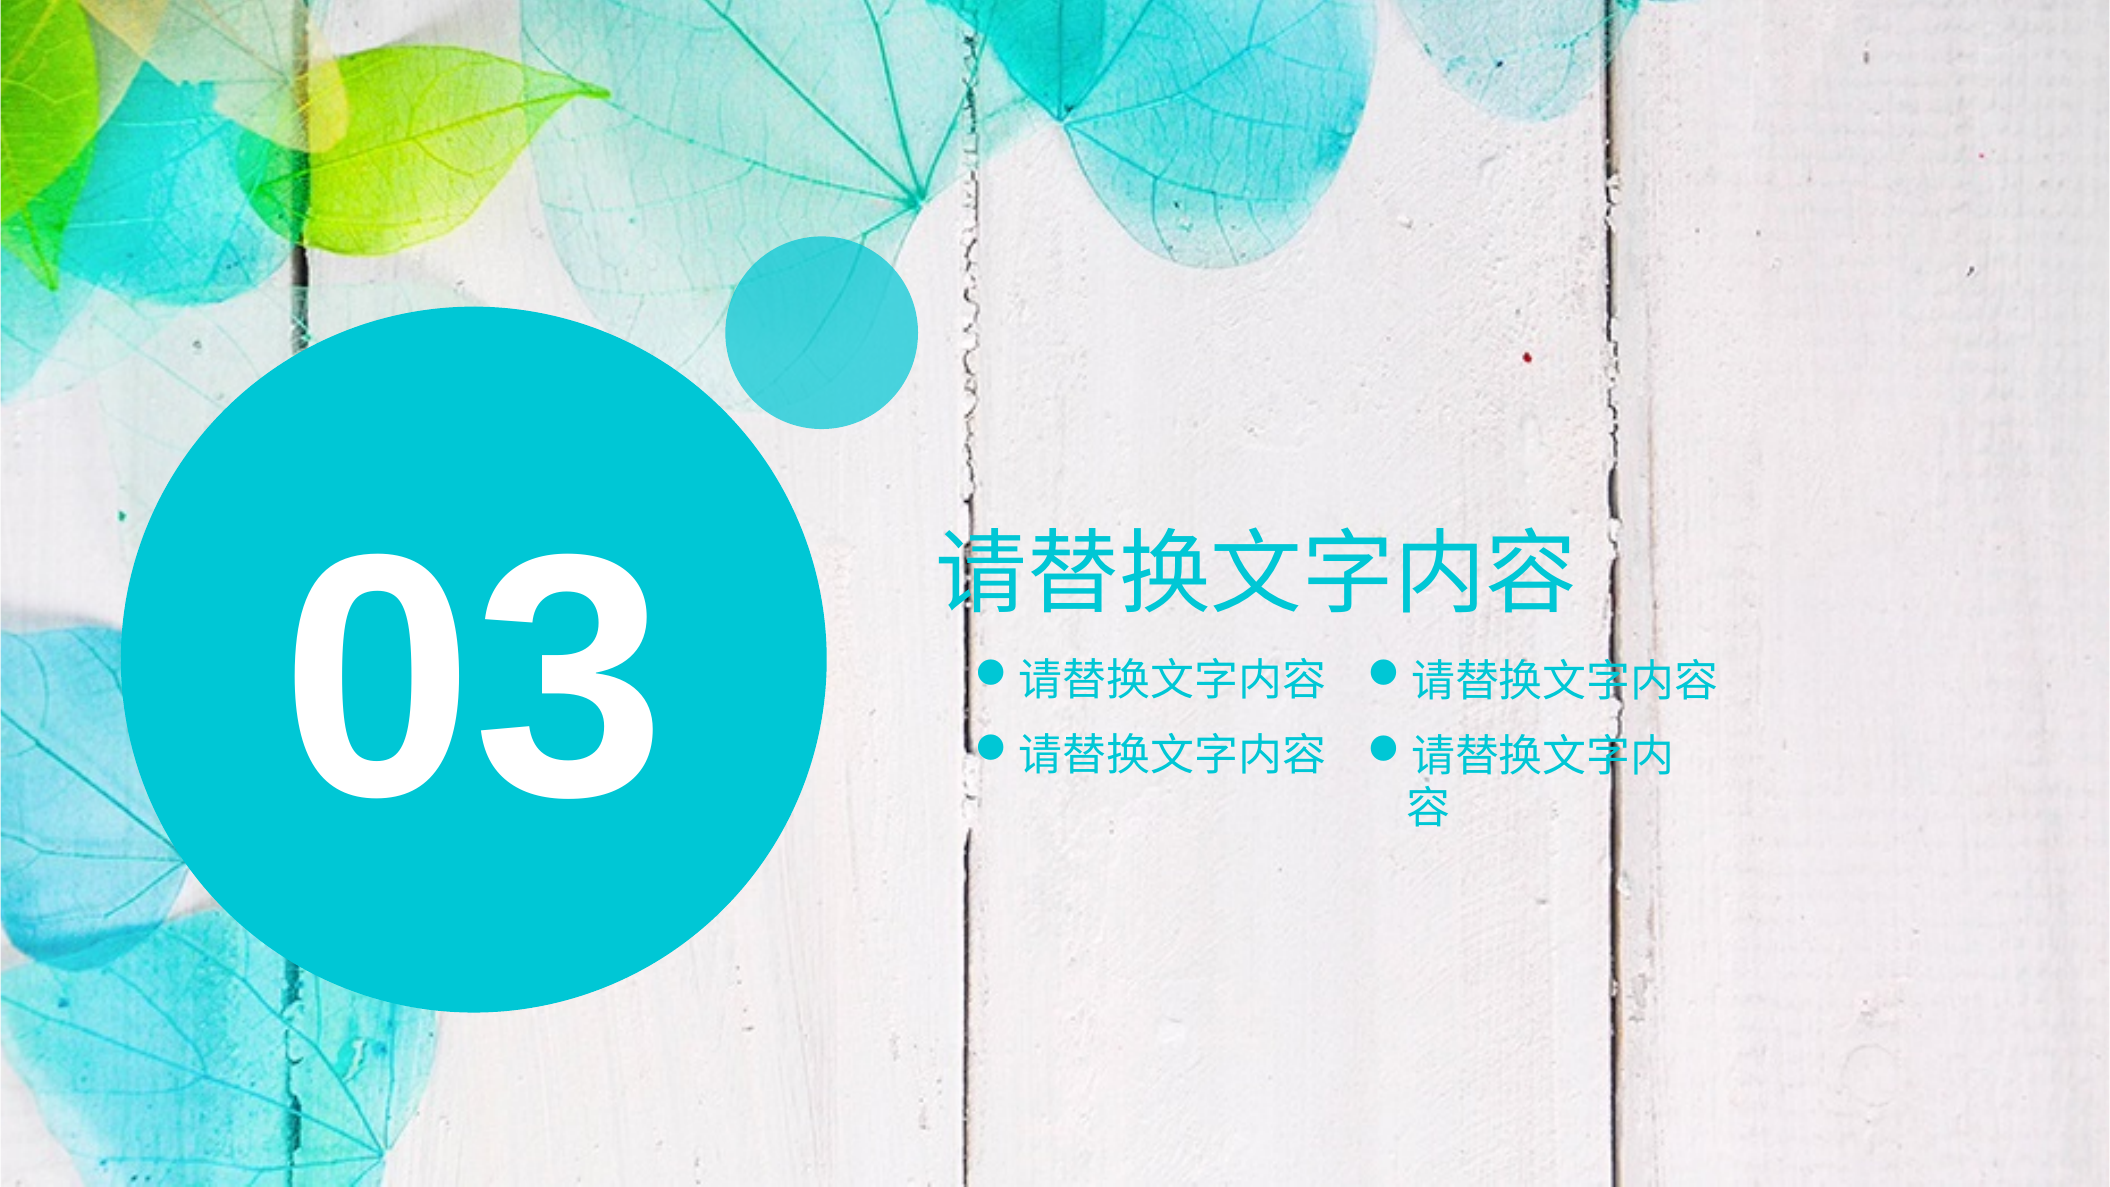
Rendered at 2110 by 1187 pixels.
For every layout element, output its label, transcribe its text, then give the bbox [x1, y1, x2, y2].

text_box 请替换文字内容 [974, 726, 1339, 780]
text_box [119, 305, 828, 1014]
text_box [724, 235, 920, 431]
text_box 请替换文字内容 [1367, 727, 1716, 833]
text_box 03 [224, 450, 723, 865]
picture [0, 0, 2110, 1187]
text_box 请替换文字内容 [974, 651, 1339, 705]
text_box 请替换文字内容 [1367, 652, 1752, 705]
text_box 请替换文字内容 [921, 484, 1594, 632]
